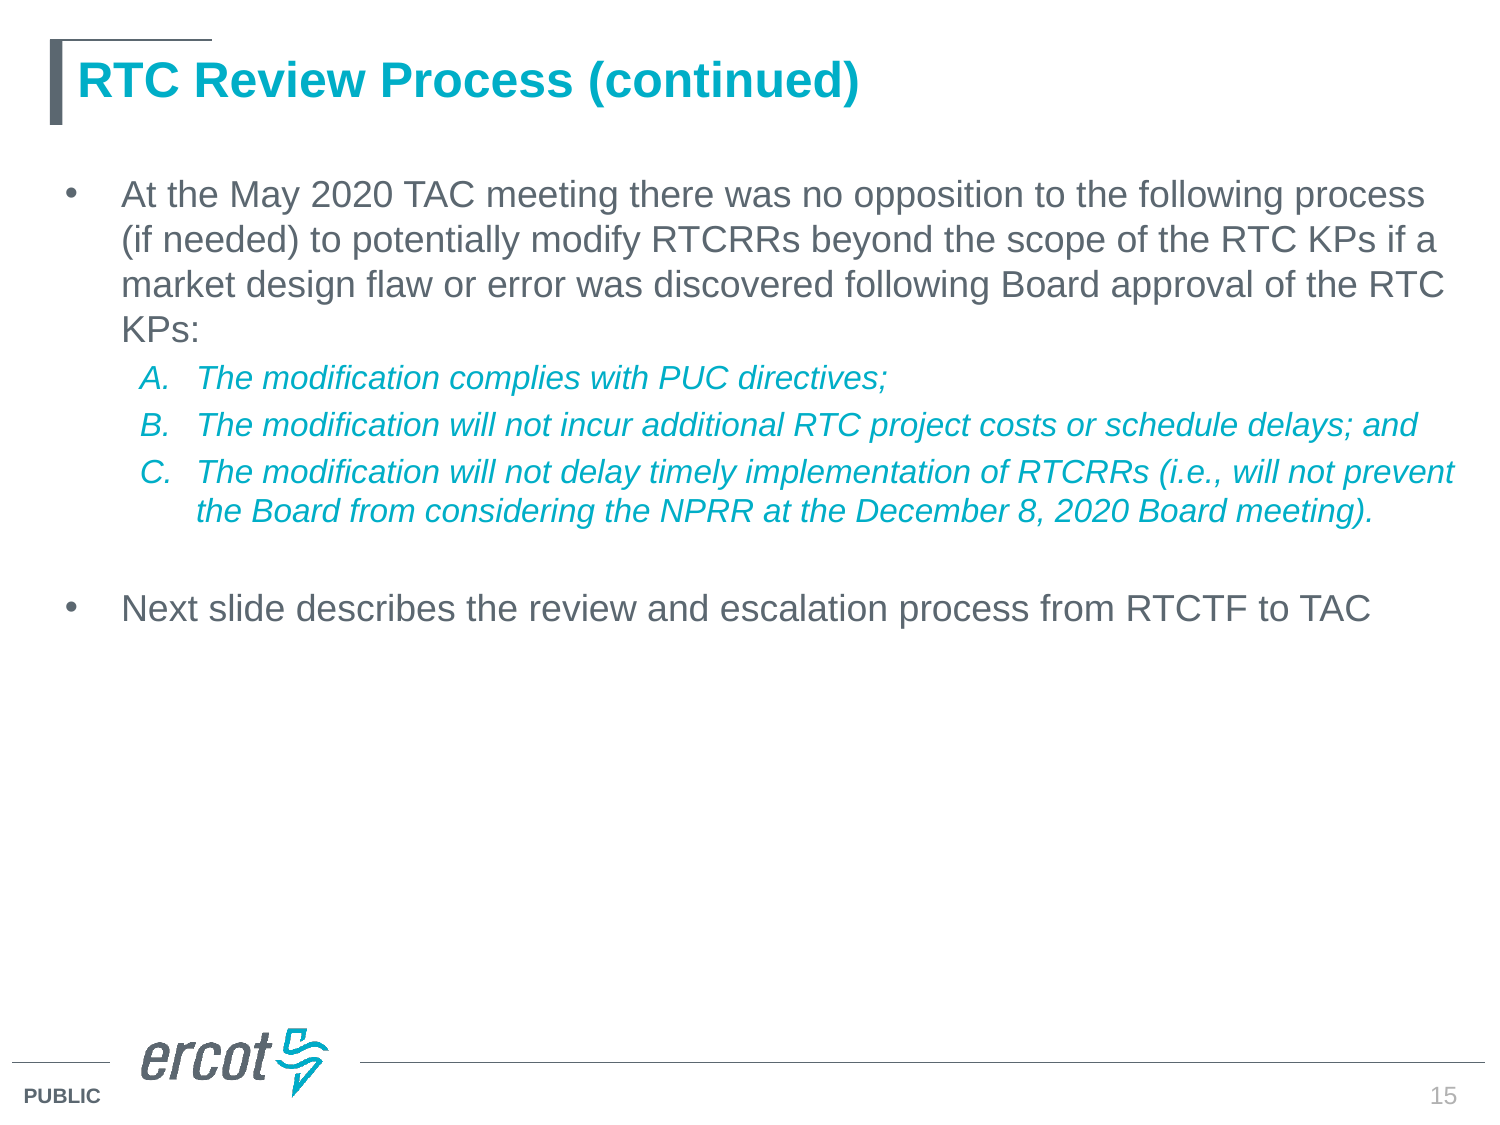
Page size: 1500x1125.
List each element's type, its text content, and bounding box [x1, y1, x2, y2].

list At the May 2020 TAC meeting there was no opposition to the following process (if needed) to potentially modify RTCRRs beyond the scope of the RTC KPs if a market design flaw or error was discovered following Board approval of the RTC KPs: The modification complies with PUC directives; The modification will not incur additional RTC project costs or schedule delays; and The modification will not delay timely implementation of RTCRRs (i.e., will not prevent the Board from considering the NPRR at the December 8, 2020 Board meeting). Next slide describes the review and escalation process from RTCTF to TAC [50, 162, 1475, 1013]
picture [137, 1024, 332, 1100]
slide_number 15 [1400, 1076, 1488, 1113]
title RTC Review Process (continued) [62, 39, 1450, 125]
